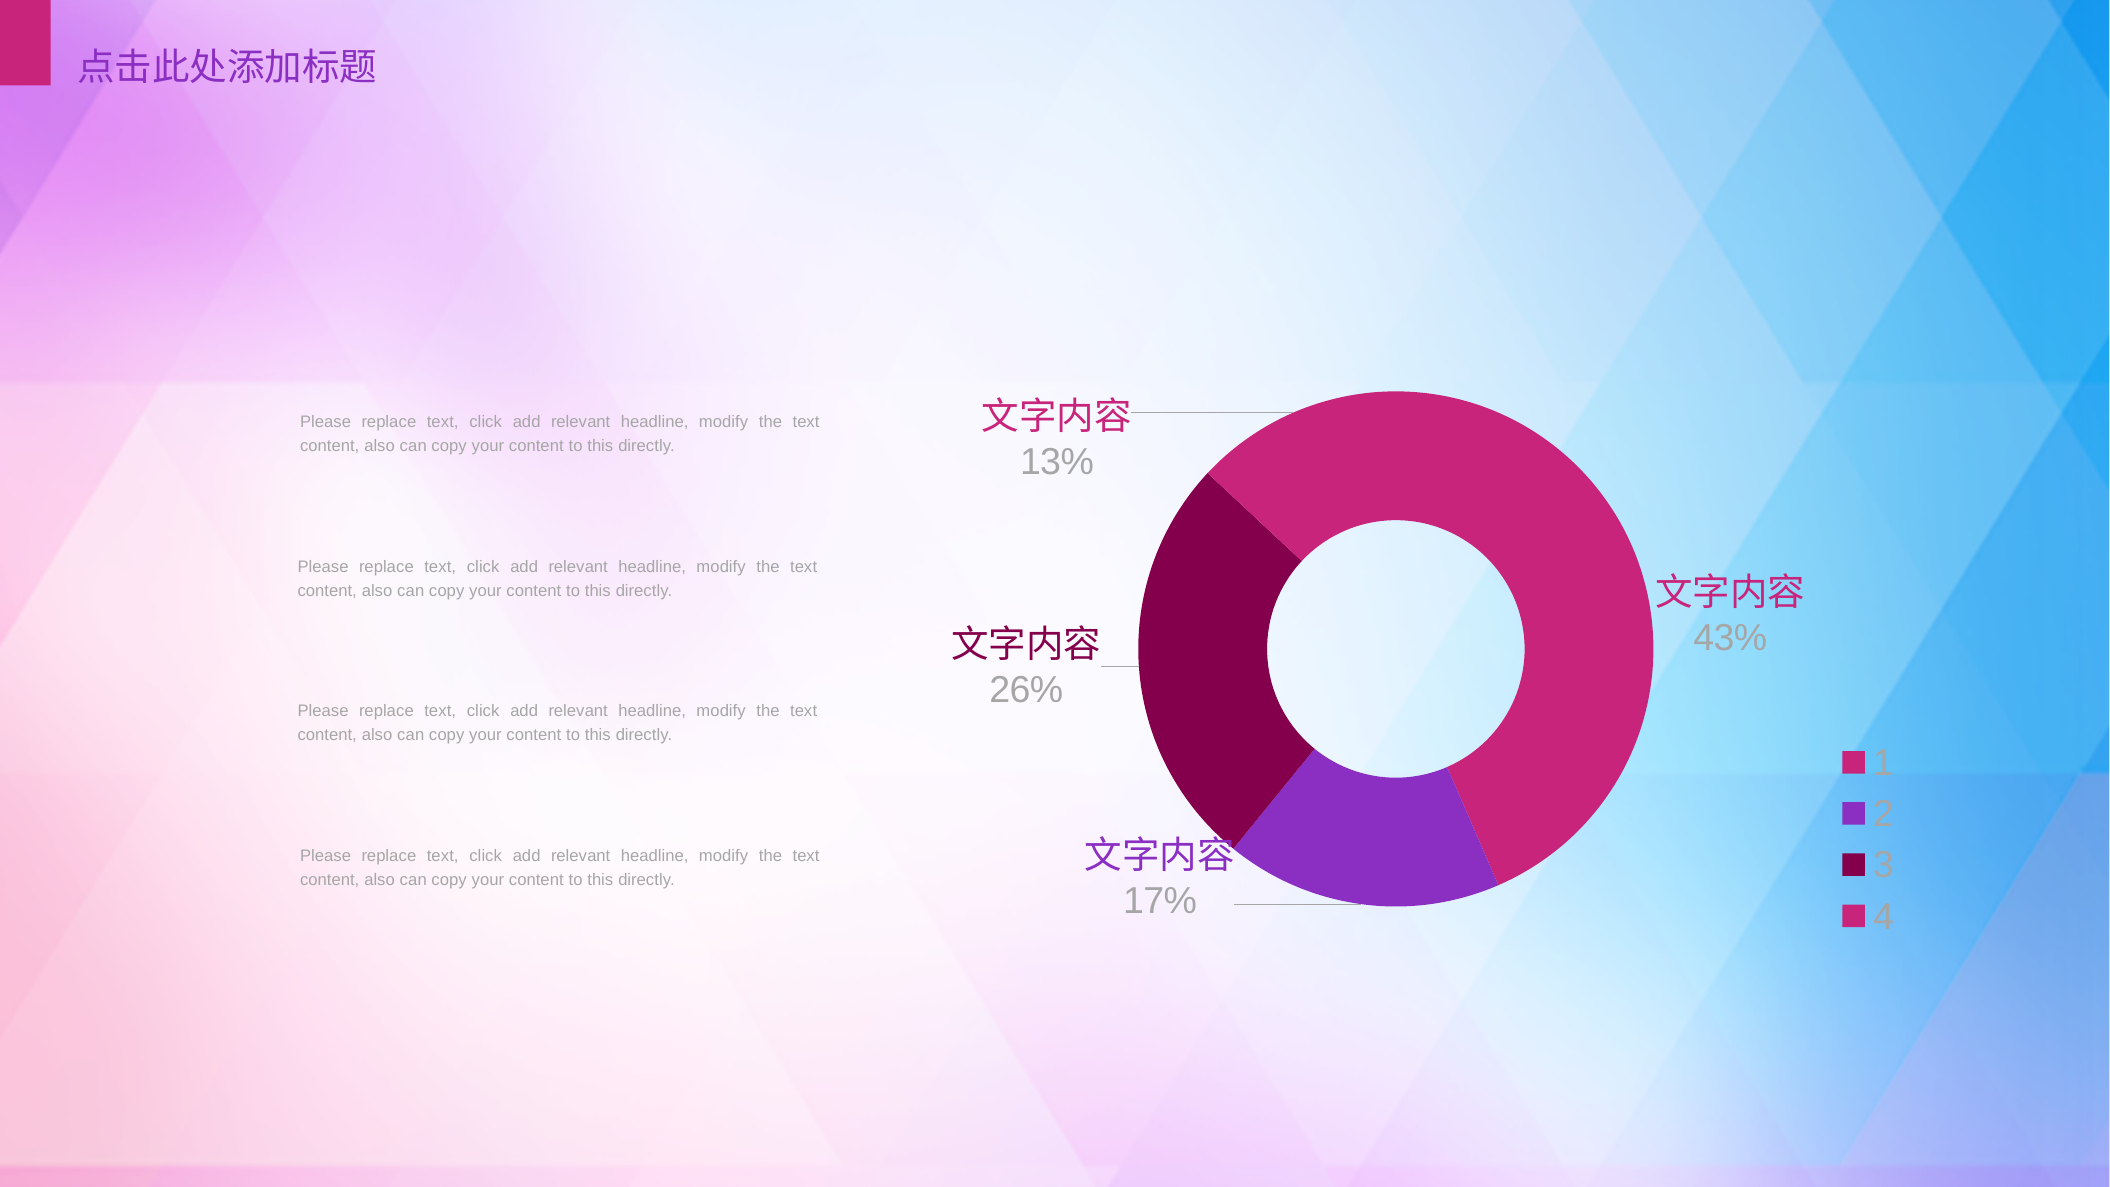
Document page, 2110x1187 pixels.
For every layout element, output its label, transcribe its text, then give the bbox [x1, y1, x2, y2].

text_box Please replace text, click add relevant headline, modify the text content, also can copy your content to this directly. [300, 840, 821, 889]
text_box 点击此处添加标题 [62, 35, 417, 94]
text_box Please replace text, click add relevant headline, modify the text content, also can copy your content to this directly. [297, 696, 819, 744]
text_box Please replace text, click add relevant headline, modify the text content, also can copy your content to this directly. [297, 551, 819, 600]
picture [0, 0, 2110, 1187]
text_box Please replace text, click add relevant headline, modify the text content, also can copy your content to this directly. [300, 406, 821, 455]
chart [914, 345, 1964, 961]
